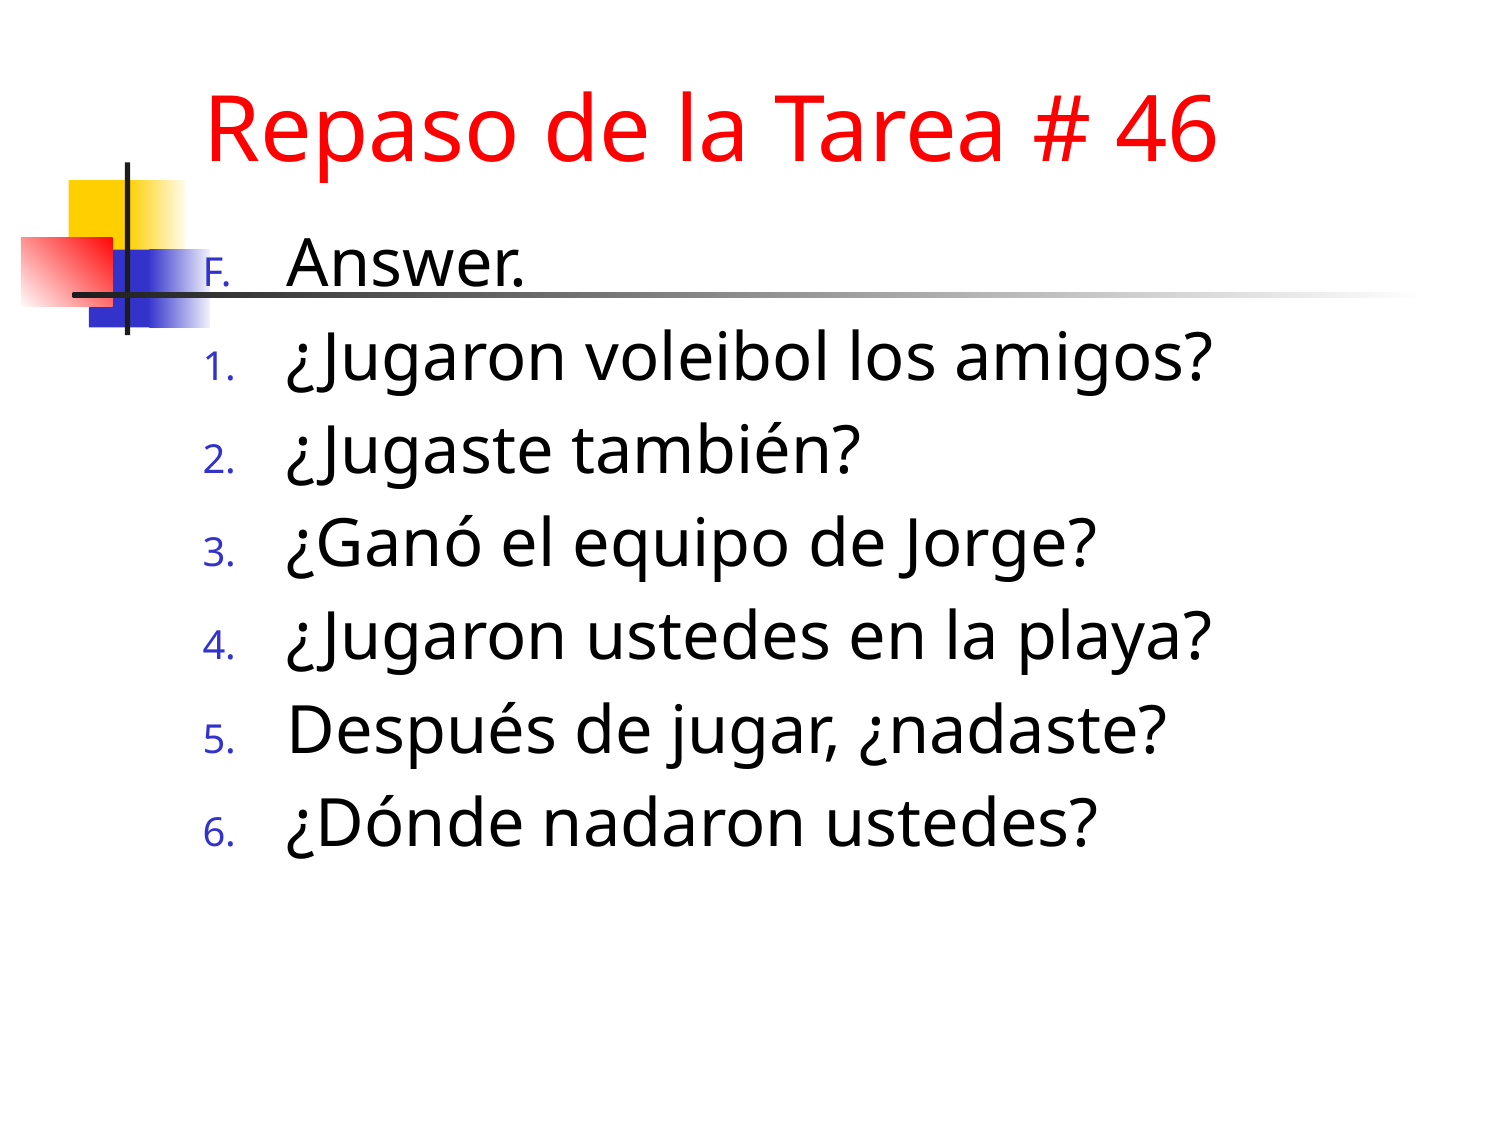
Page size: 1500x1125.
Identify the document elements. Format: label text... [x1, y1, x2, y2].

list Answer. ¿Jugaron voleibol los amigos? ¿Jugaste también? ¿Ganó el equipo de Jorge? ¿Jugaron ustedes en la playa? Después de jugar, ¿nadaste? ¿Dónde nadaron ustedes? [187, 212, 1463, 1125]
title Repaso de la Tarea # 46 [188, 37, 1468, 188]
